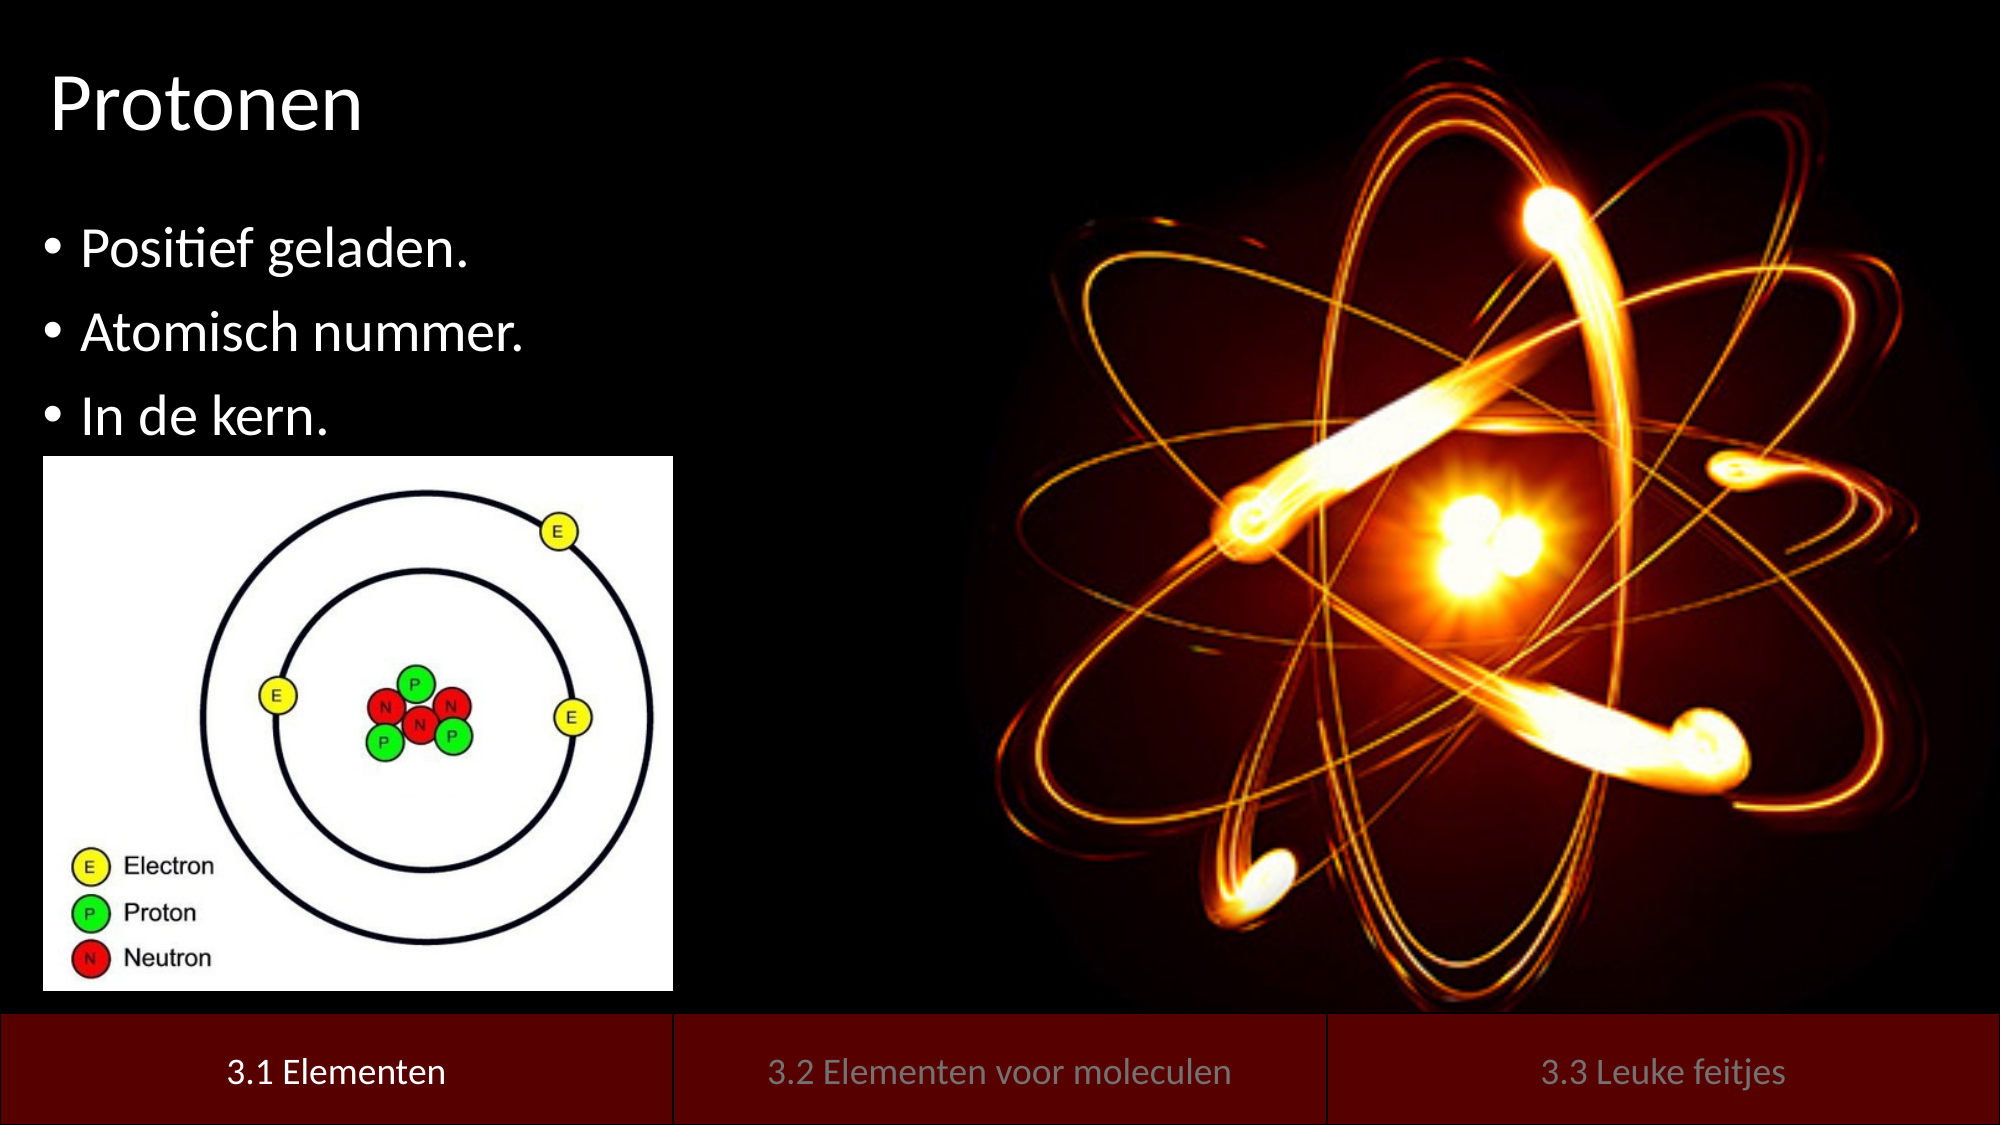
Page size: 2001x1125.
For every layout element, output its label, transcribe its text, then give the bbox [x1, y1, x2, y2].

text_box 3.1 Elementen [0, 1012, 577, 1125]
text_box Protonen [34, 39, 577, 155]
list Positief geladen. Atomisch nummer. In de kern. [27, 210, 577, 991]
picture [43, 0, 2000, 1125]
